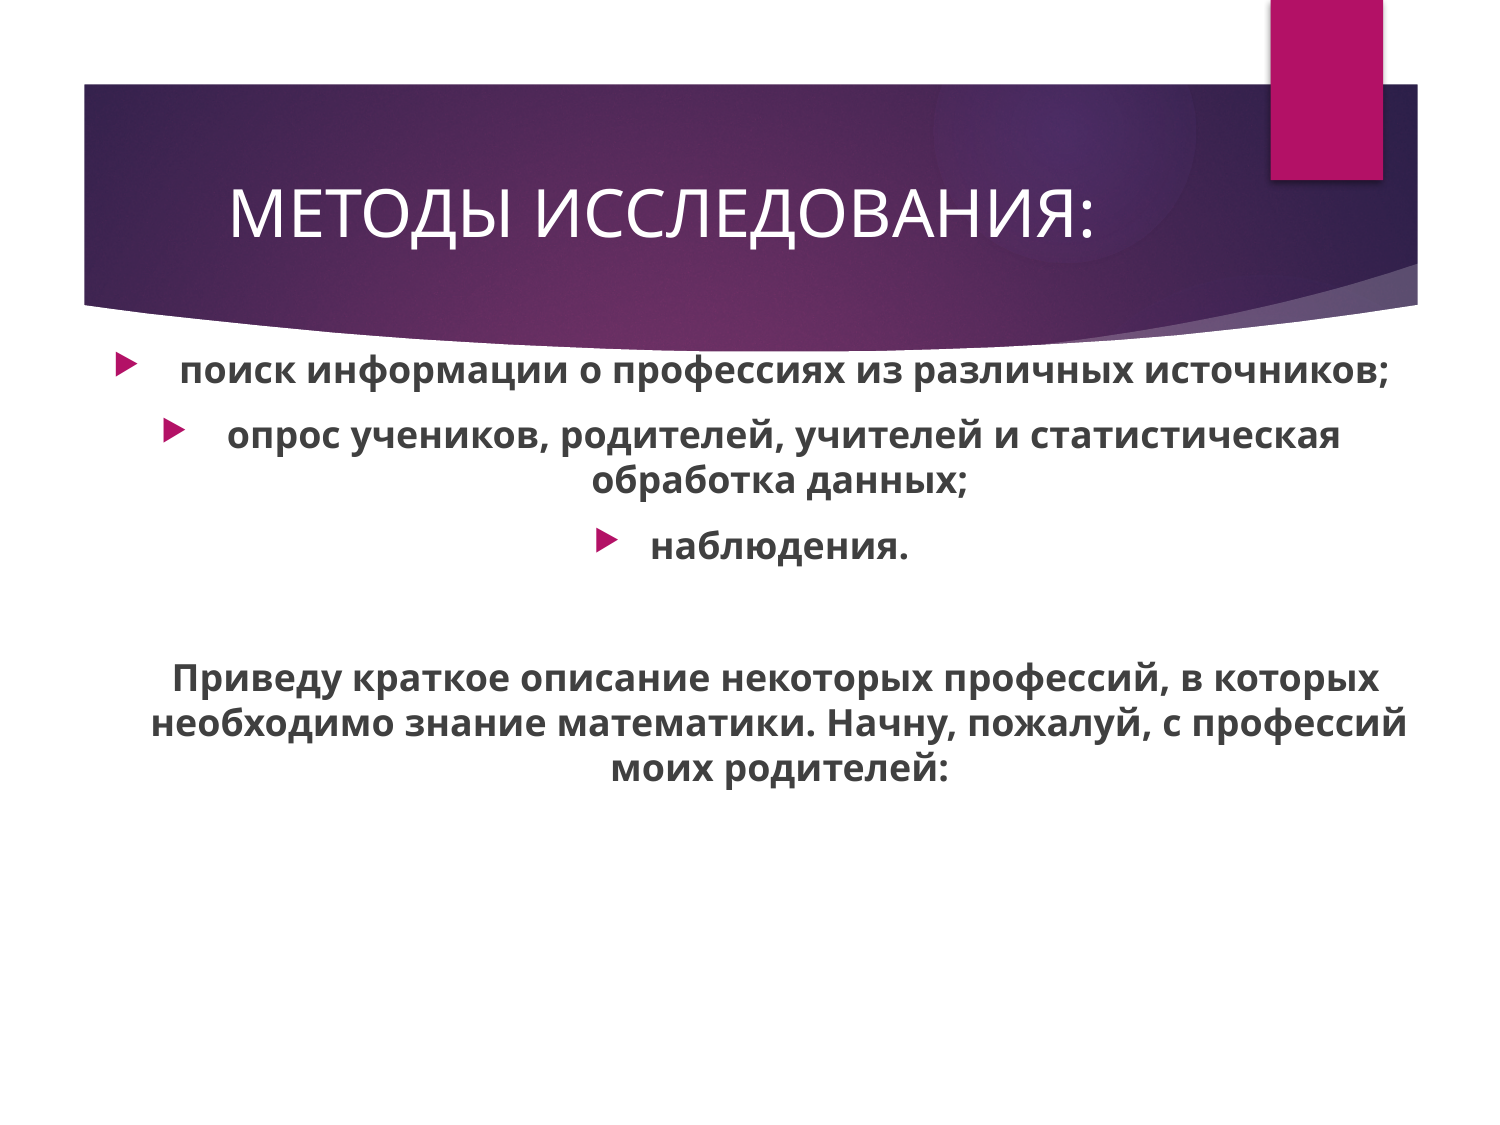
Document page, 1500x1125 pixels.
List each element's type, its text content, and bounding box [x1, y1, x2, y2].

title МЕТОДЫ ИССЛЕДОВАНИЯ: [142, 152, 1183, 269]
list поиск информации о профессиях из различных источников; опрос учеников, родителей, учителей и статистическая обработка данных; наблюдения. Приведу краткое описание некоторых профессий, в которых необходимо знание математики. Начну, пожалуй, с профессий моих родителей: [76, 338, 1427, 941]
